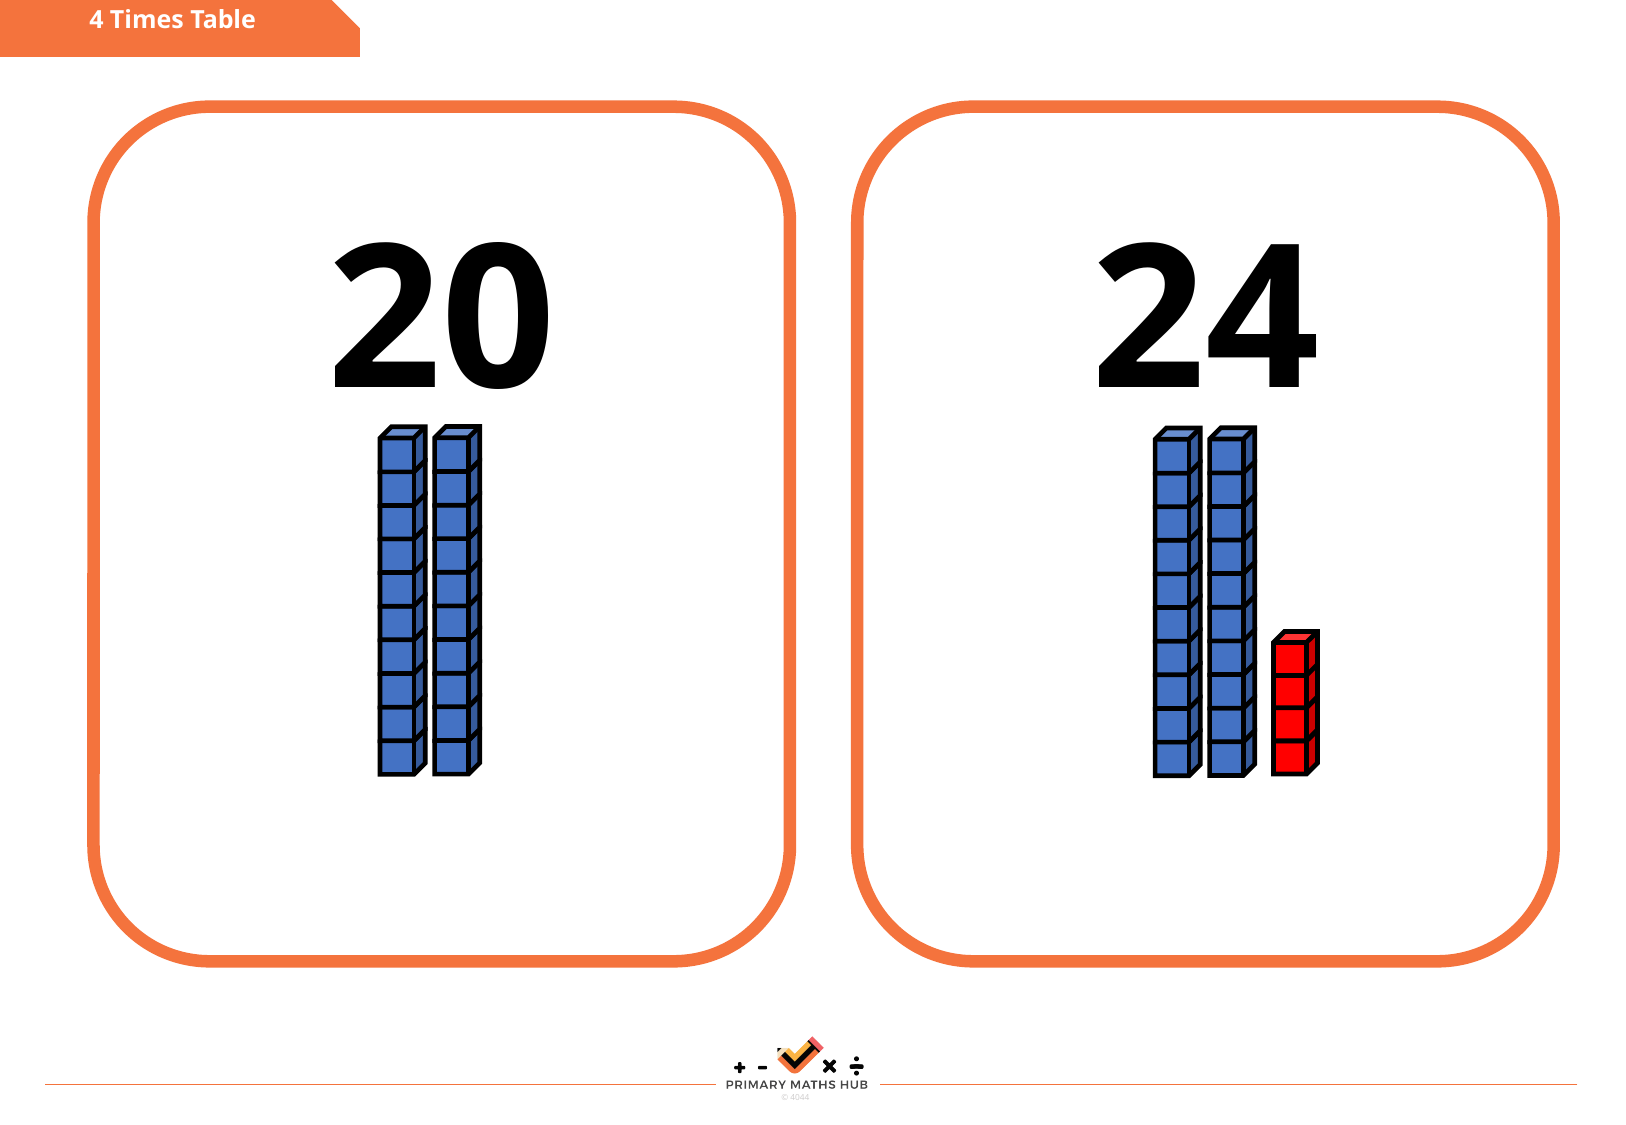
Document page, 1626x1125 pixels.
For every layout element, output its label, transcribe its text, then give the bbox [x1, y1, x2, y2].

picture [722, 1034, 872, 1094]
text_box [1209, 427, 1255, 776]
text_box 4 Times Table [0, 0, 361, 58]
text_box 20 [93, 179, 790, 435]
text_box [100, 105, 783, 179]
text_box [1155, 427, 1201, 776]
text_box [856, 209, 1555, 963]
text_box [1273, 631, 1318, 774]
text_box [434, 426, 480, 775]
text_box [864, 105, 1547, 179]
text_box © 4044 [720, 1084, 870, 1110]
text_box [92, 207, 792, 963]
text_box 24 [857, 179, 1554, 435]
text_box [380, 426, 426, 775]
